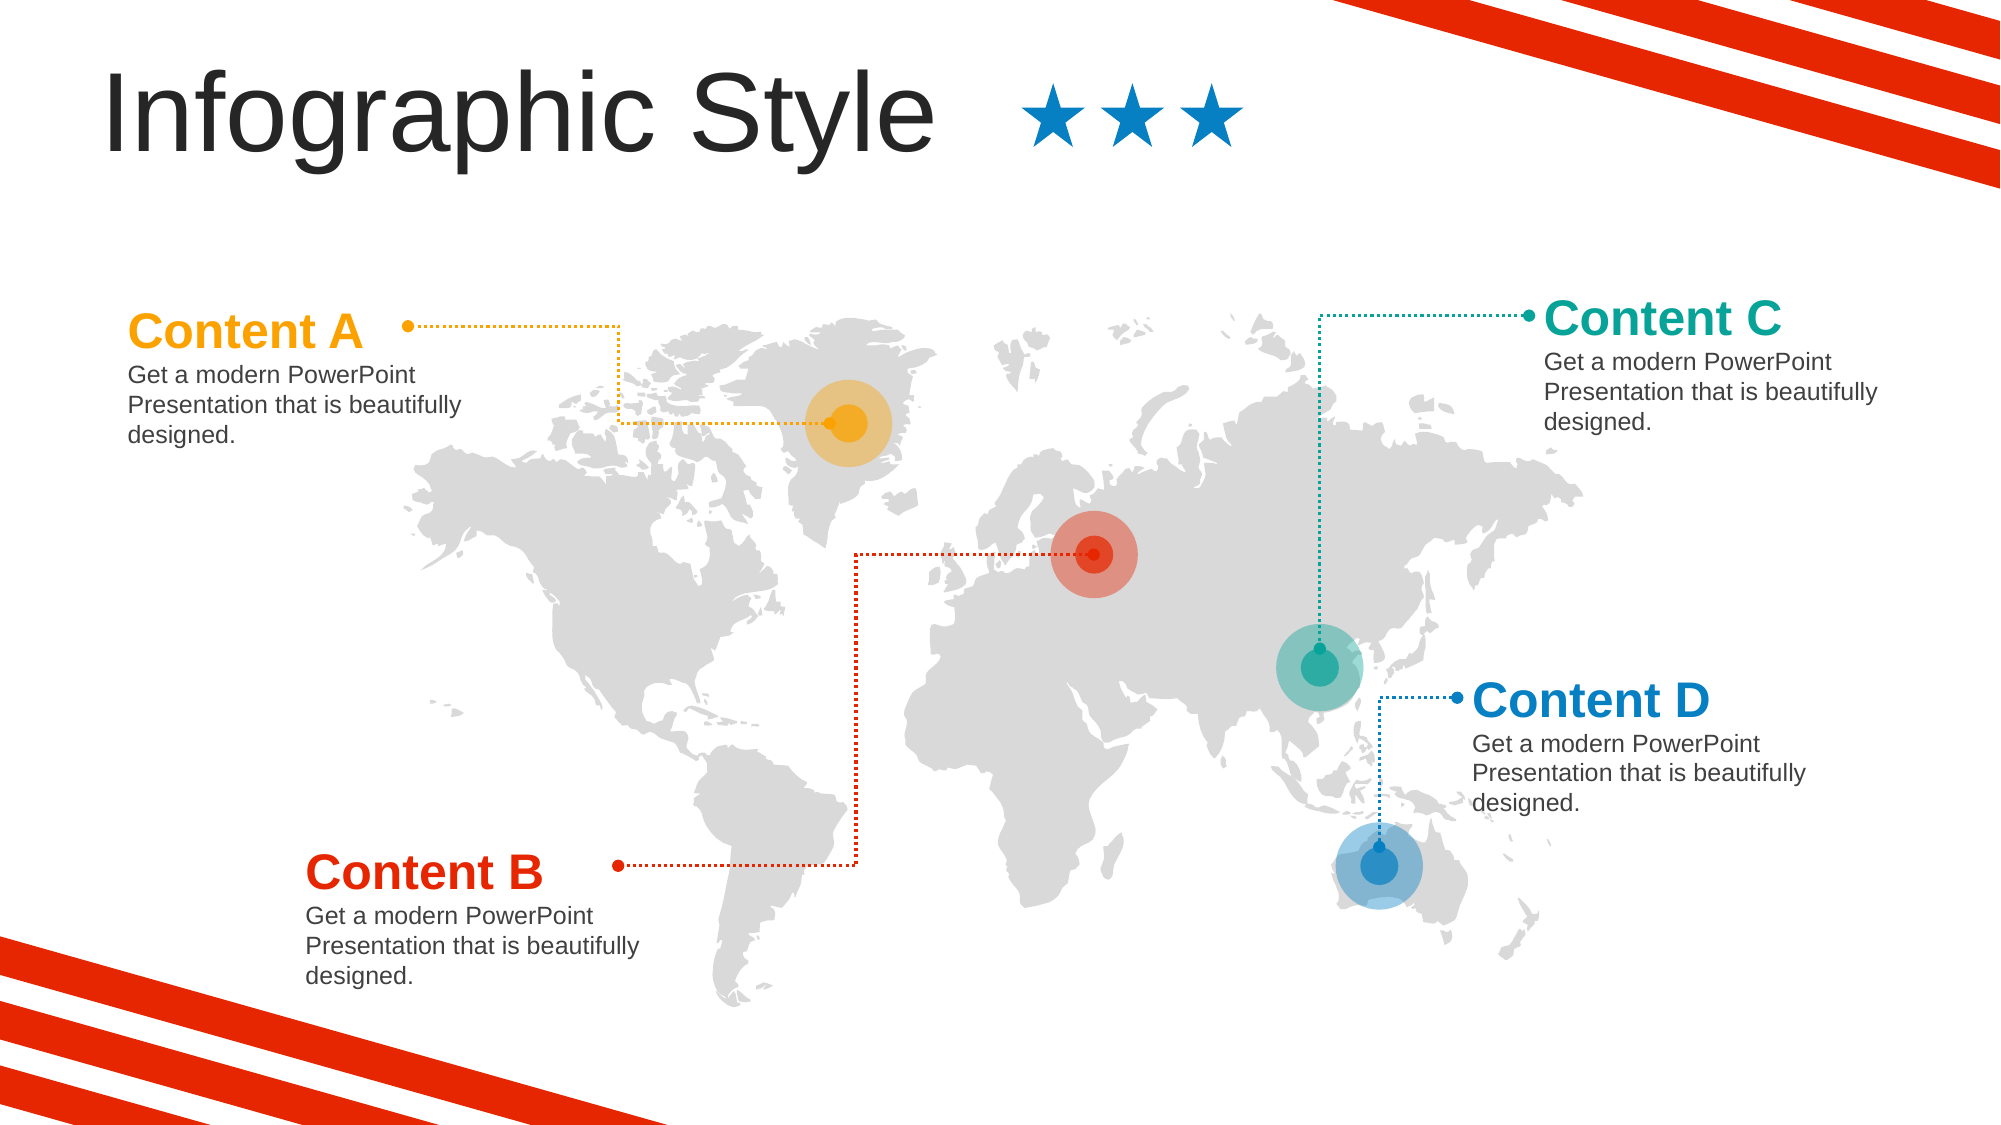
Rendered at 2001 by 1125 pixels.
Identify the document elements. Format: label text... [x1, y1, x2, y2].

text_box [403, 313, 1584, 1008]
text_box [1335, 822, 1423, 910]
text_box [1319, 315, 1530, 649]
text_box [1529, 277, 1943, 444]
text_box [618, 554, 1094, 866]
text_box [1021, 83, 1244, 148]
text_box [1276, 623, 1364, 712]
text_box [408, 326, 830, 424]
list Infographic Style [86, 55, 1899, 175]
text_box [112, 290, 527, 457]
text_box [1457, 659, 1871, 826]
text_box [804, 379, 893, 468]
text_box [290, 831, 704, 998]
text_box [1379, 697, 1458, 847]
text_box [1050, 510, 1138, 599]
